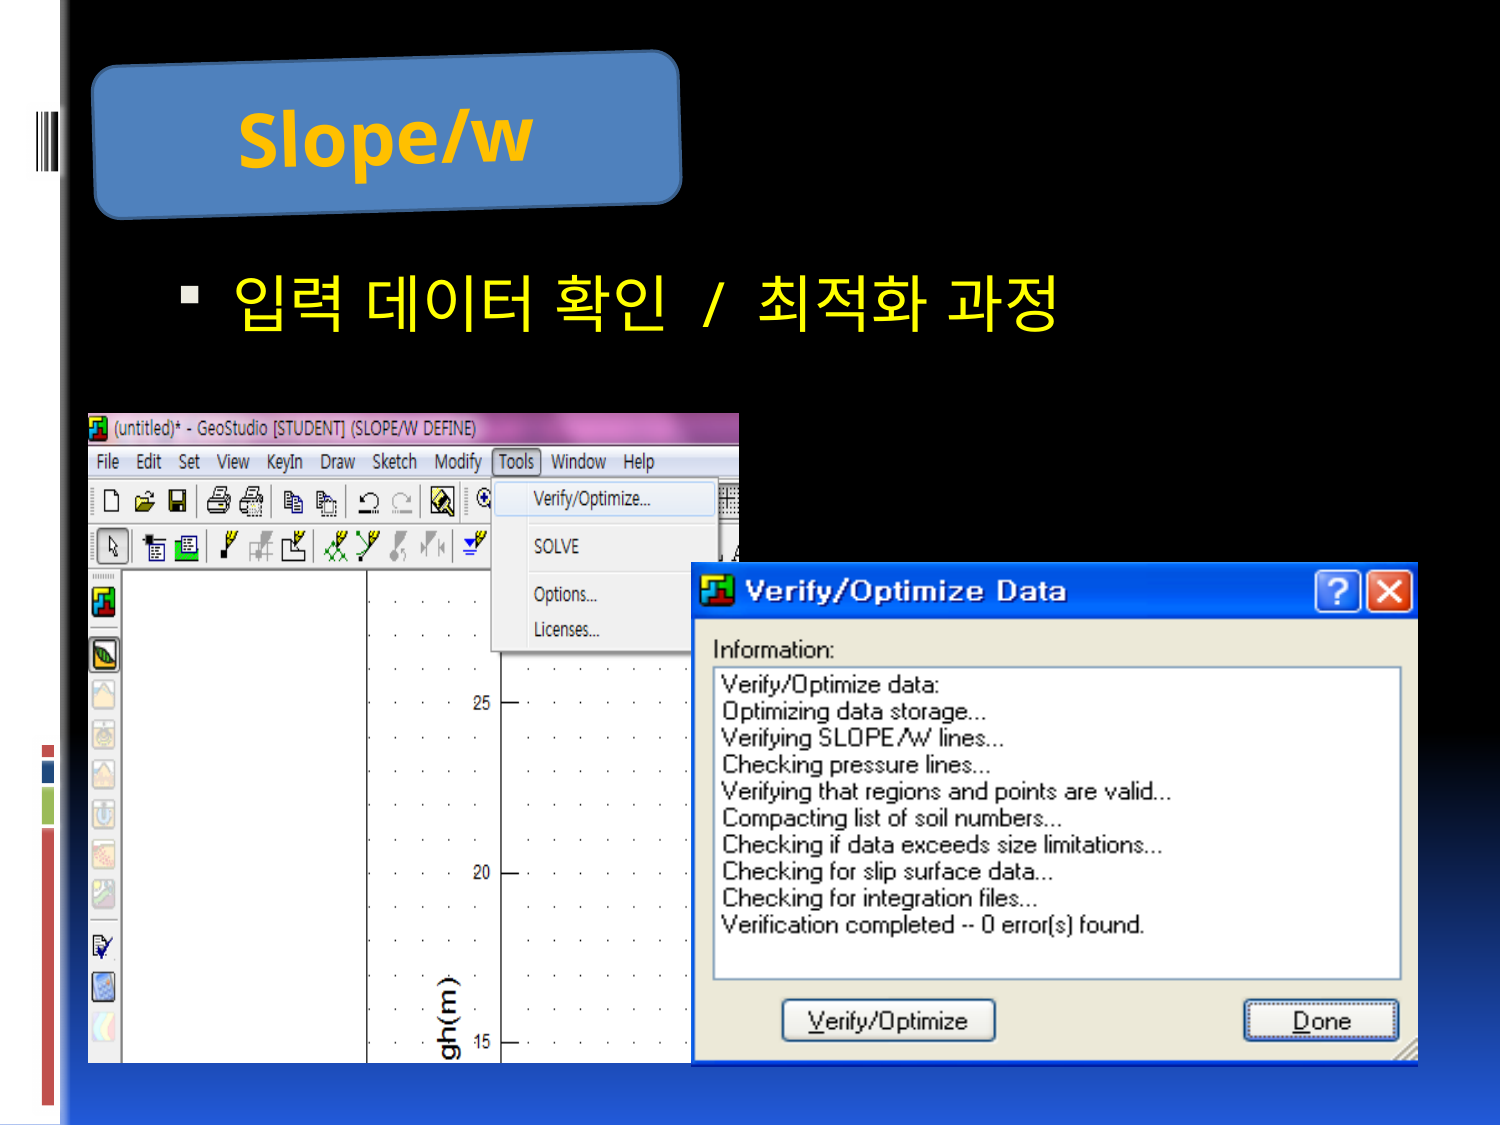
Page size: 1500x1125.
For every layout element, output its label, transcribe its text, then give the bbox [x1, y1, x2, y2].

picture [690, 562, 1419, 1067]
list 입력 데이터 확인 / 최적화 과정 [150, 257, 1425, 555]
picture [88, 412, 739, 1064]
text_box Slope/w [90, 49, 683, 221]
